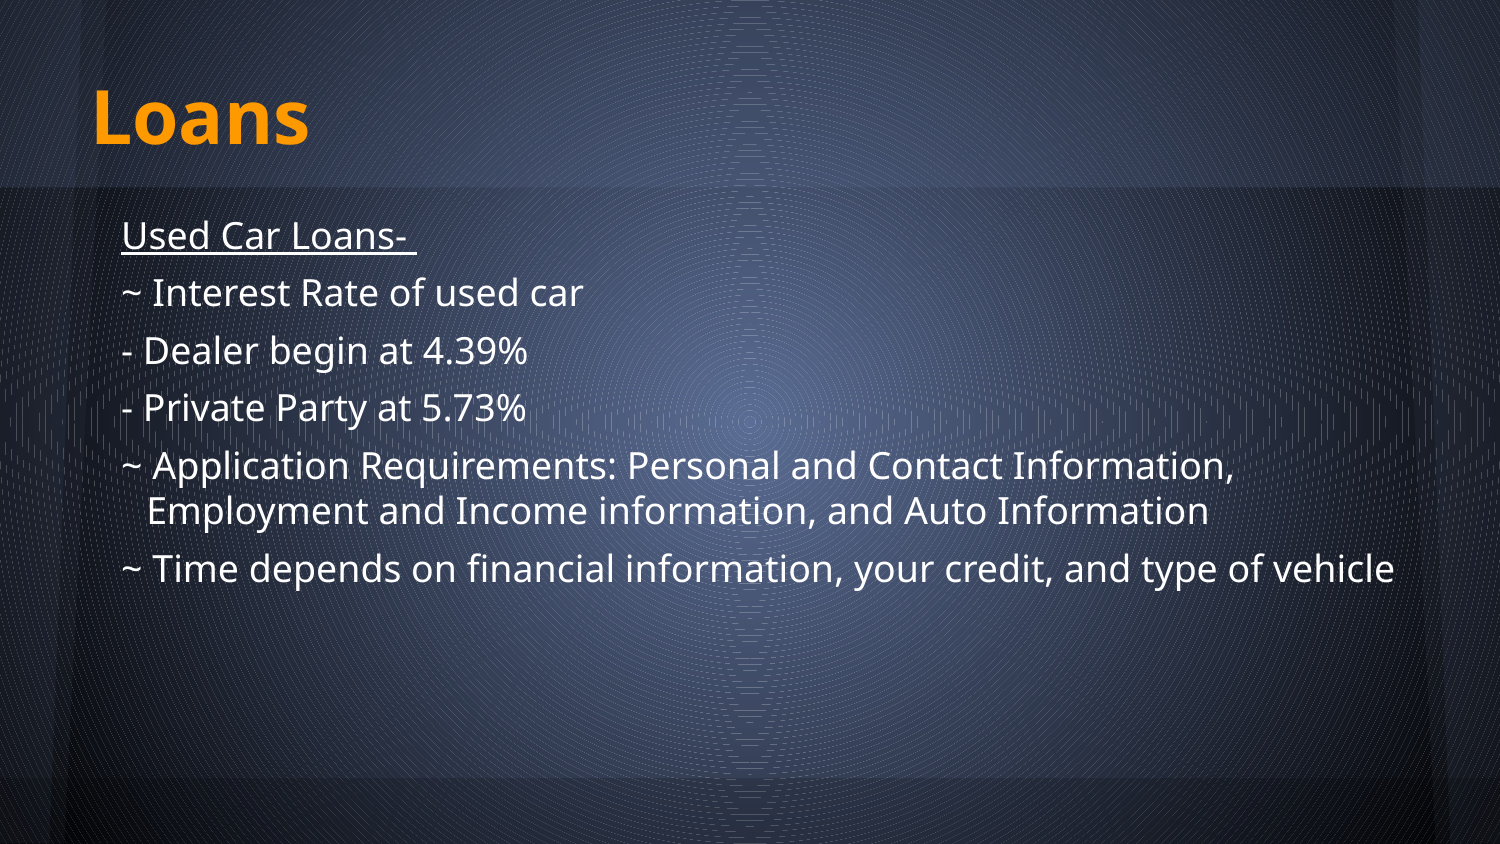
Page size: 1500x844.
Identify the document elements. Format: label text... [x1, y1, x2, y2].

title Loans [75, 33, 1425, 175]
list Used Car Loans- ~ Interest Rate of used car - Dealer begin at 4.39% - Private Party at 5.73% ~ Application Requirements: Personal and Contact Information, Employment and Income information, and Auto Information ~ Time depends on financial information, your credit, and type of vehicle [75, 196, 1425, 808]
